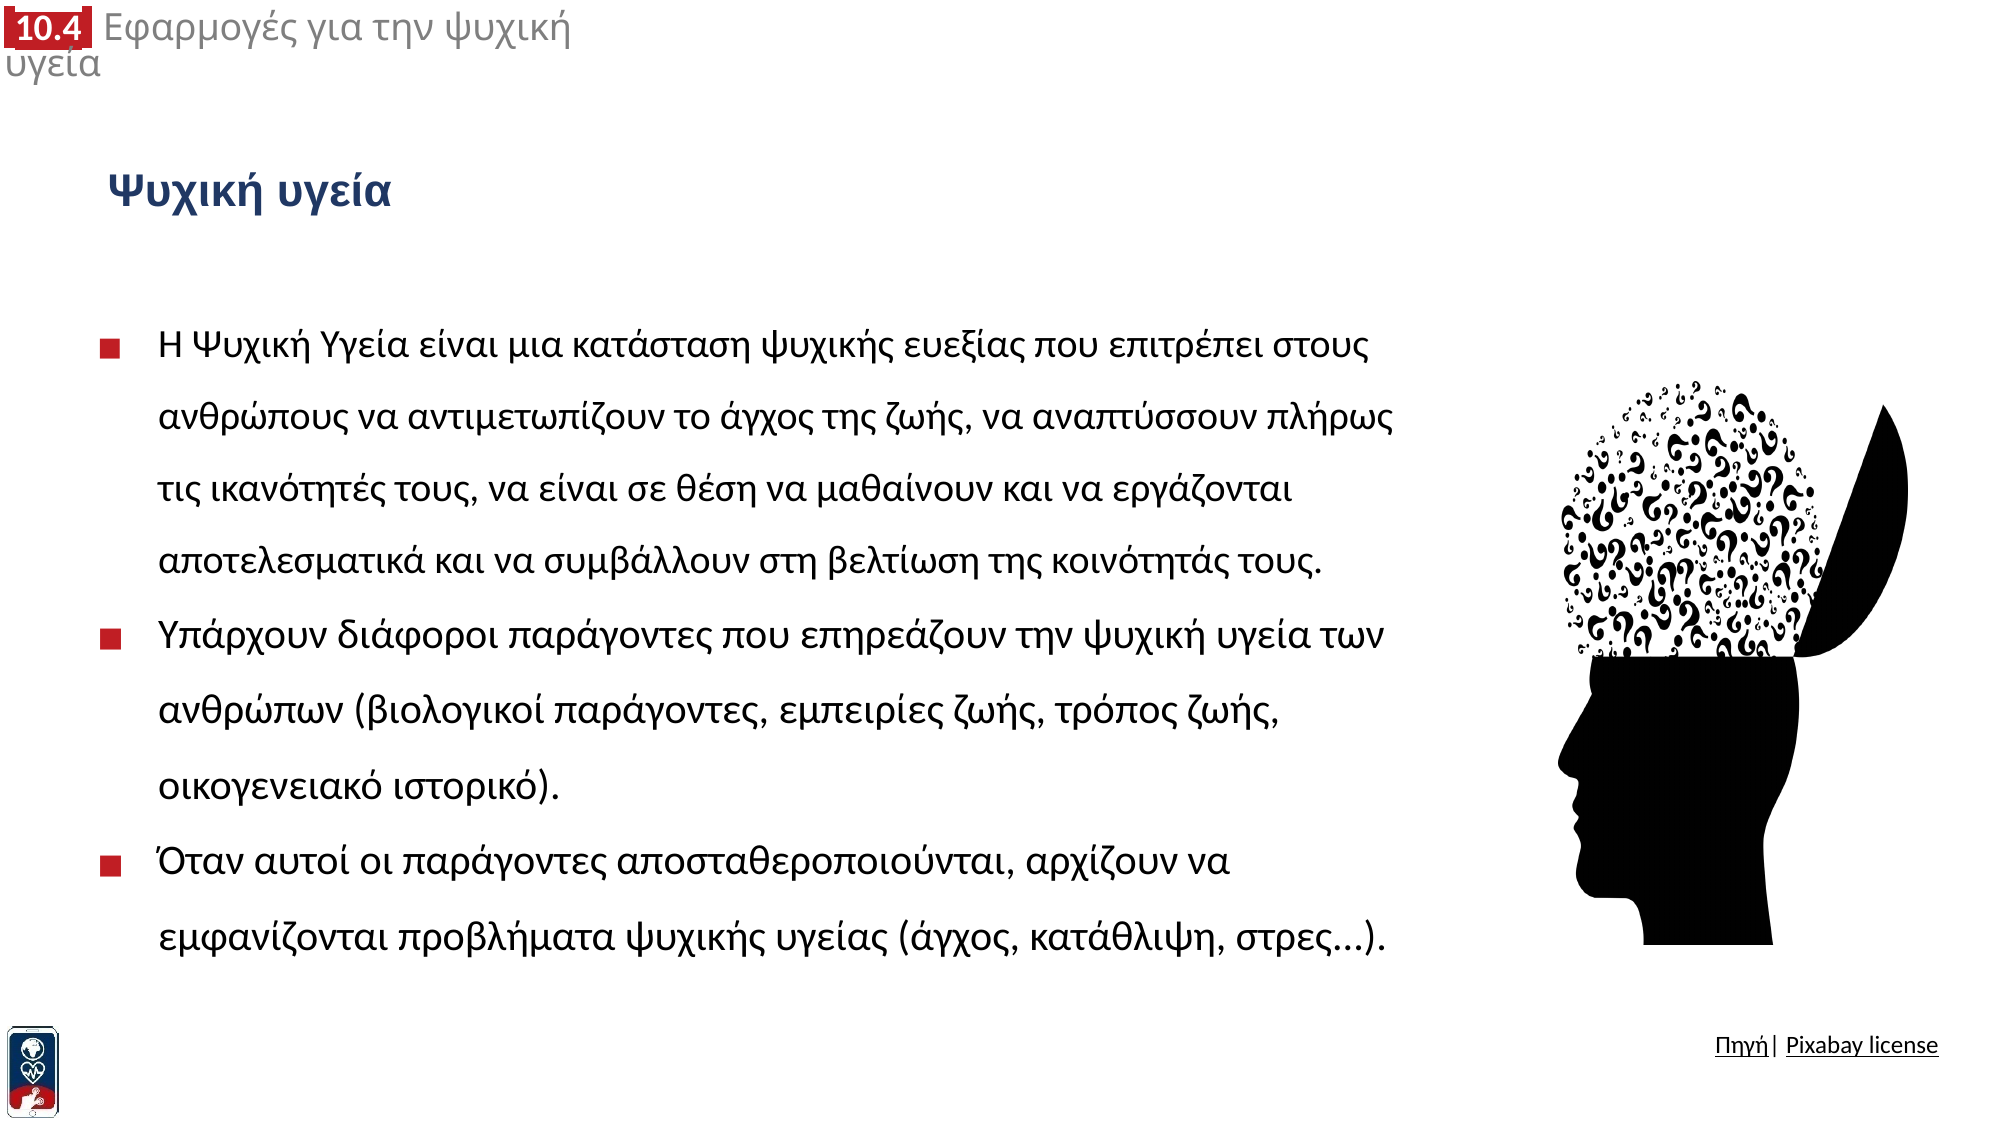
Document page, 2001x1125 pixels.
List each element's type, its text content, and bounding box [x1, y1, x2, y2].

title Ψυχική υγεία [92, 138, 1908, 238]
text_box Πηγή| Pixabay license [1558, 1021, 1954, 1067]
picture [7, 1026, 59, 1118]
picture [1558, 381, 1908, 945]
list Η Ψυχική Υγεία είναι μια κατάσταση ψυχικής ευεξίας που επιτρέπει στους ανθρώπους να αντιμετωπίζουν το άγχος της ζωής, να αναπτύσσουν πλήρως τις ικανότητές τους, να είναι σε θέση να μαθαίνουν και να εργάζονται αποτελεσματικά και να συμβάλλουν στη βελτίωση της κοινότητάς τους. Υπάρχουν διάφοροι παράγοντες που επηρεάζουν την ψυχική υγεία των ανθρώπων (βιολογικοί παράγοντες, εμπειρίες ζωής, τρόπος ζωής, οικογενειακό ιστορικό). Όταν αυτοί οι παράγοντες αποσταθεροποιούνται, αρχίζουν να εμφανίζονται προβλήματα ψυχικής υγείας (άγχος, κατάθλιψη, στρες...). [65, 285, 1418, 992]
